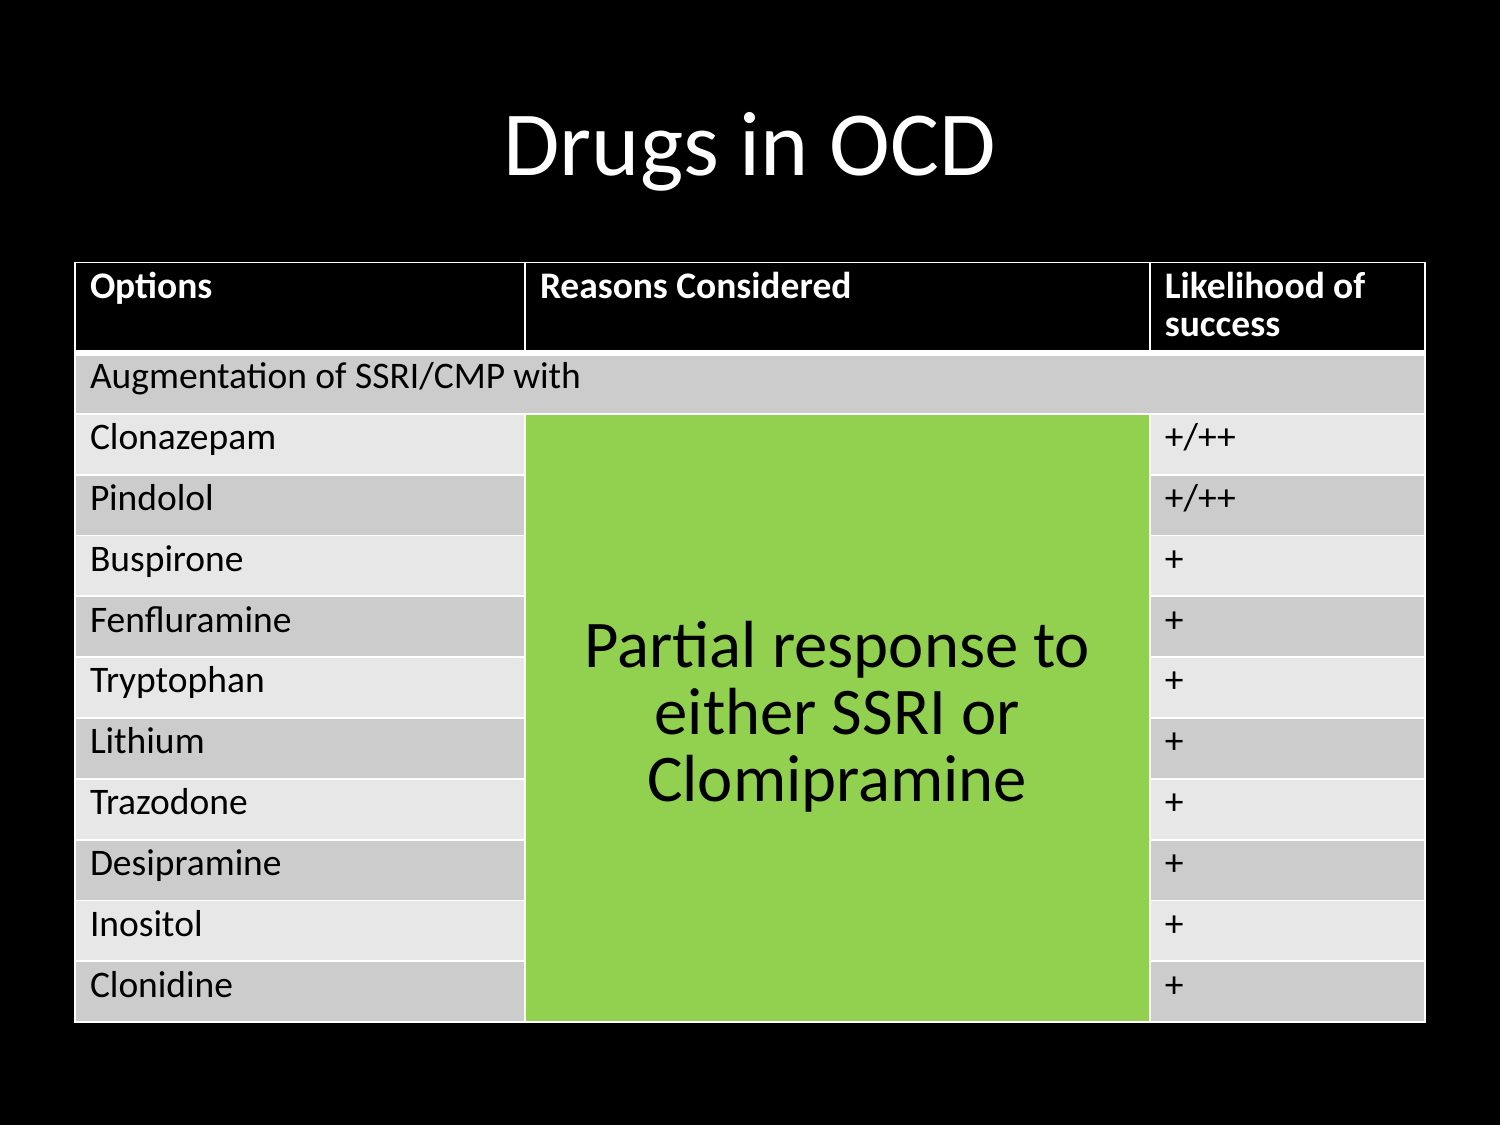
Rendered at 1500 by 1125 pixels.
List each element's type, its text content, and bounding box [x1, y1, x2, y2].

table_cell + [1151, 719, 1424, 778]
table_cell Clonidine [76, 962, 524, 1021]
table_cell + [1151, 658, 1424, 717]
table_cell + [1151, 597, 1424, 656]
table_cell Buspirone [76, 536, 524, 595]
table_cell + [1151, 780, 1424, 839]
table_cell Clonazepam [76, 415, 524, 474]
title Drugs in OCD [75, 45, 1425, 233]
table_header Options [76, 263, 524, 350]
table_cell Desipramine [76, 841, 524, 900]
table_cell + [1151, 962, 1424, 1021]
table_cell Inositol [76, 901, 524, 960]
table_cell Partial response to either SSRI or Clomipramine [526, 415, 1149, 1021]
table_cell +/++ [1151, 476, 1424, 535]
table_cell Fenfluramine [76, 597, 524, 656]
table_cell Lithium [76, 719, 524, 778]
table_header Reasons Considered [526, 263, 1149, 350]
table_cell Augmentation of SSRI/CMP with [76, 356, 1424, 413]
table_cell + [1151, 901, 1424, 960]
table_cell + [1151, 536, 1424, 595]
table_header Likelihood of success [1151, 263, 1424, 350]
table_cell + [1151, 841, 1424, 900]
table_cell Trazodone [76, 780, 524, 839]
table_cell Pindolol [76, 476, 524, 535]
table_cell Tryptophan [76, 658, 524, 717]
table_cell +/++ [1151, 415, 1424, 474]
